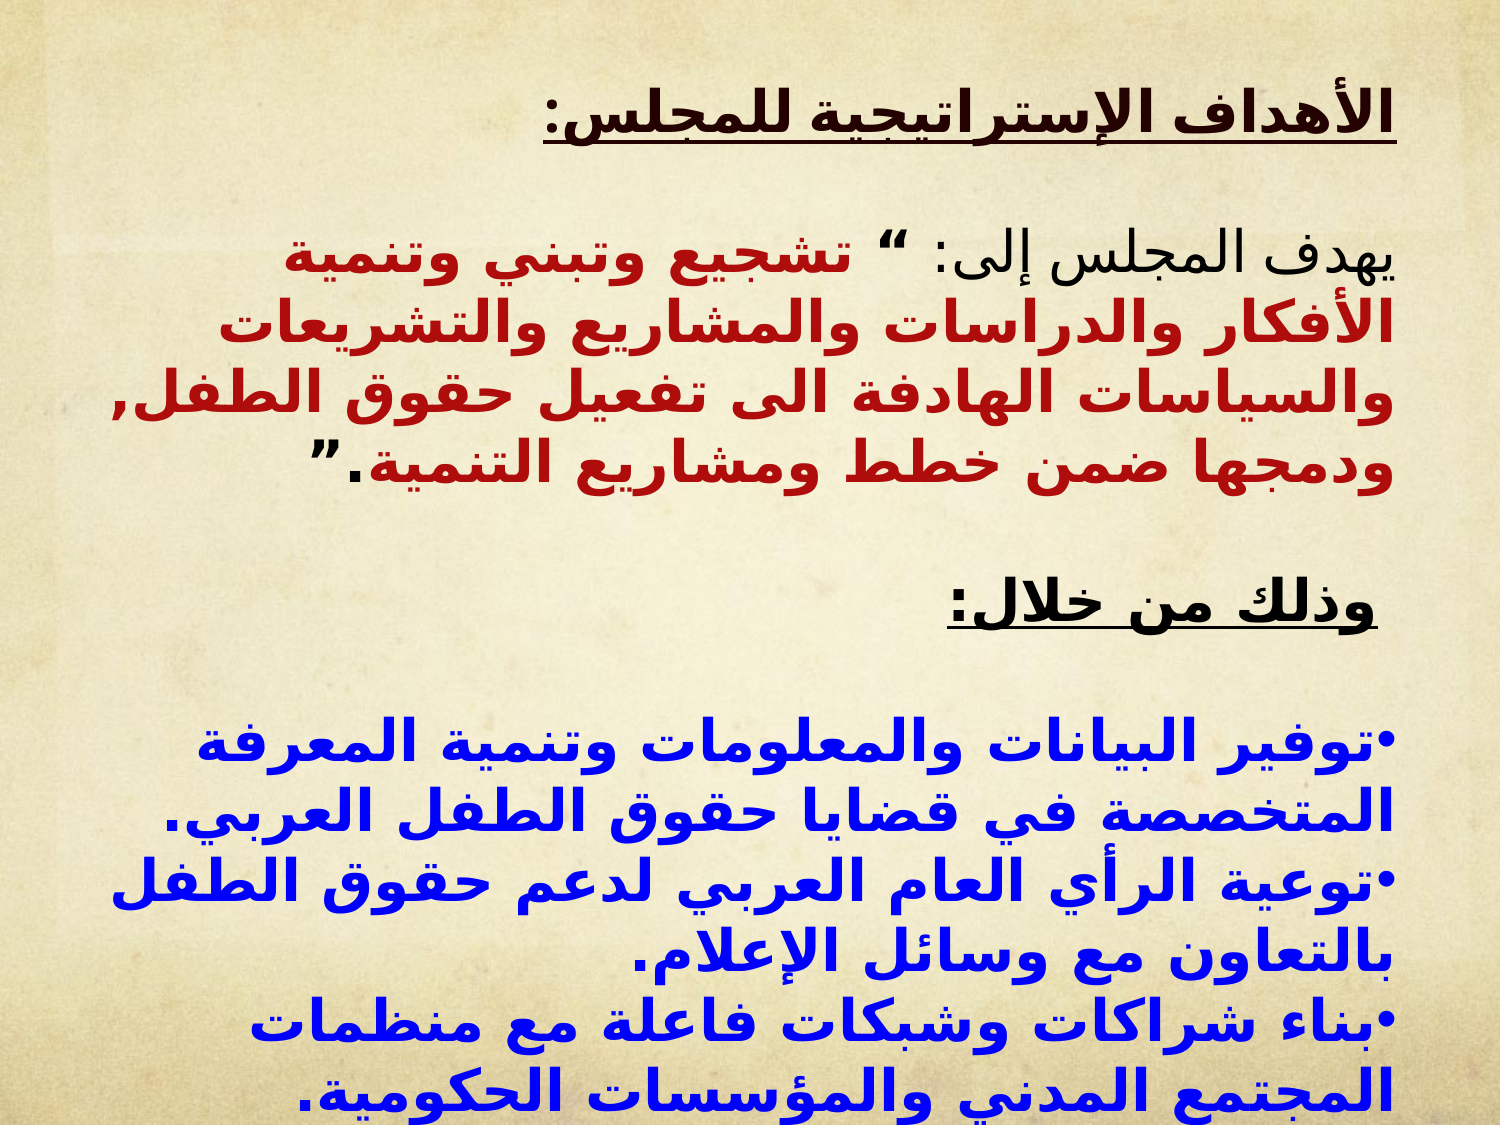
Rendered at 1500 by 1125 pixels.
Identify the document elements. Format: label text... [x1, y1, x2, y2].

picture [0, 0, 1500, 1125]
text_box الأهداف الإستراتيجية للمجلس: يهدف المجلس إلى: “ تشجيع وتبني وتنمية الأفكار والدراسات والمشاريع والتشريعات والسياسات الهادفة الى تفعيل حقوق الطفل, ودمجها ضمن خطط ومشاريع التنمية.” وذلك من خلال: توفير البيانات والمعلومات وتنمية المعرفة المتخصصة في قضايا حقوق الطفل العربي. توعية الرأي العام العربي لدعم حقوق الطفل بالتعاون مع وسائل الإعلام. بناء شراكات وشبكات فاعلة مع منظمات المجتمع المدني والمؤسسات الحكومية. توفير الدعم الفني وبناء قدرات العاملين بمجال الطفولة. [64, 66, 1412, 1125]
